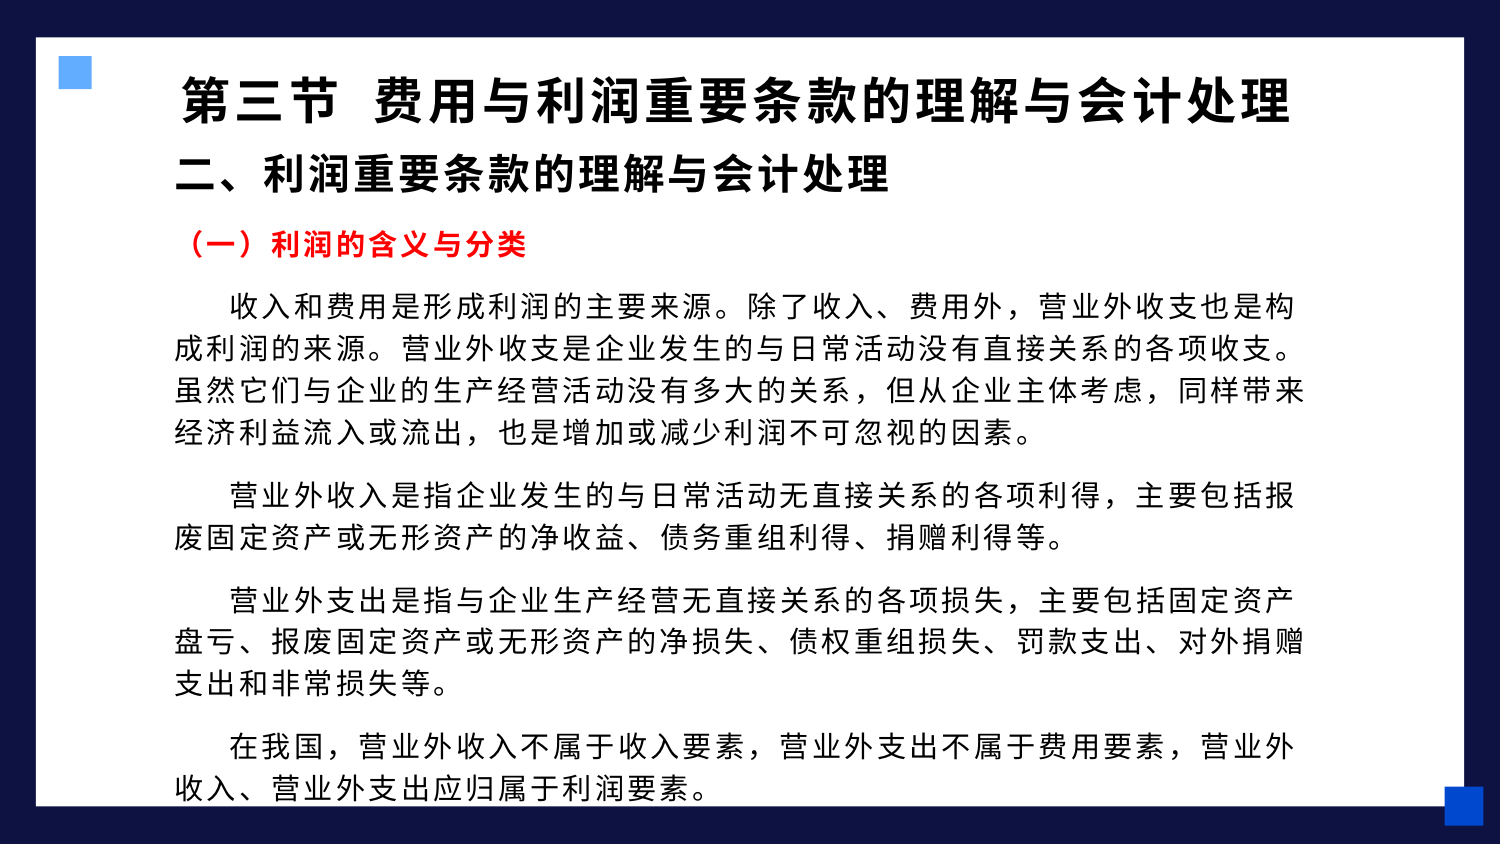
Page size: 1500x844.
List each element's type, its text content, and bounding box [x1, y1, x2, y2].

title 第三节 费用与利润重要条款的理解与会计处理 [141, 48, 1327, 139]
list 二、利润重要条款的理解与会计处理 （一）利润的含义与分类 收入和费用是形成利润的主要来源。除了收入、费用外，营业外收支也是构成利润的来源。营业外收支是企业发生的与日常活动没有直接关系的各项收支。虽然它们与企业的生产经营活动没有多大的关系，但从企业主体考虑，同样带来经济利益流入或流出，也是增加或减少利润不可忽视的因素。 营业外收入是指企业发生的与日常活动无直接关系的各项利得，主要包括报废固定资产或无形资产的净收益、债务重组利得、捐赠利得等。 营业外支出是指与企业生产经营无直接关系的各项损失，主要包括固定资产盘亏、报废固定资产或无形资产的净损失、债权重组损失、罚款支出、对外捐赠支出和非常损失等。 在我国，营业外收入不属于收入要素，营业外支出不属于费用要素，营业外收入、营业外支出应归属于利润要素。 [157, 137, 1343, 563]
